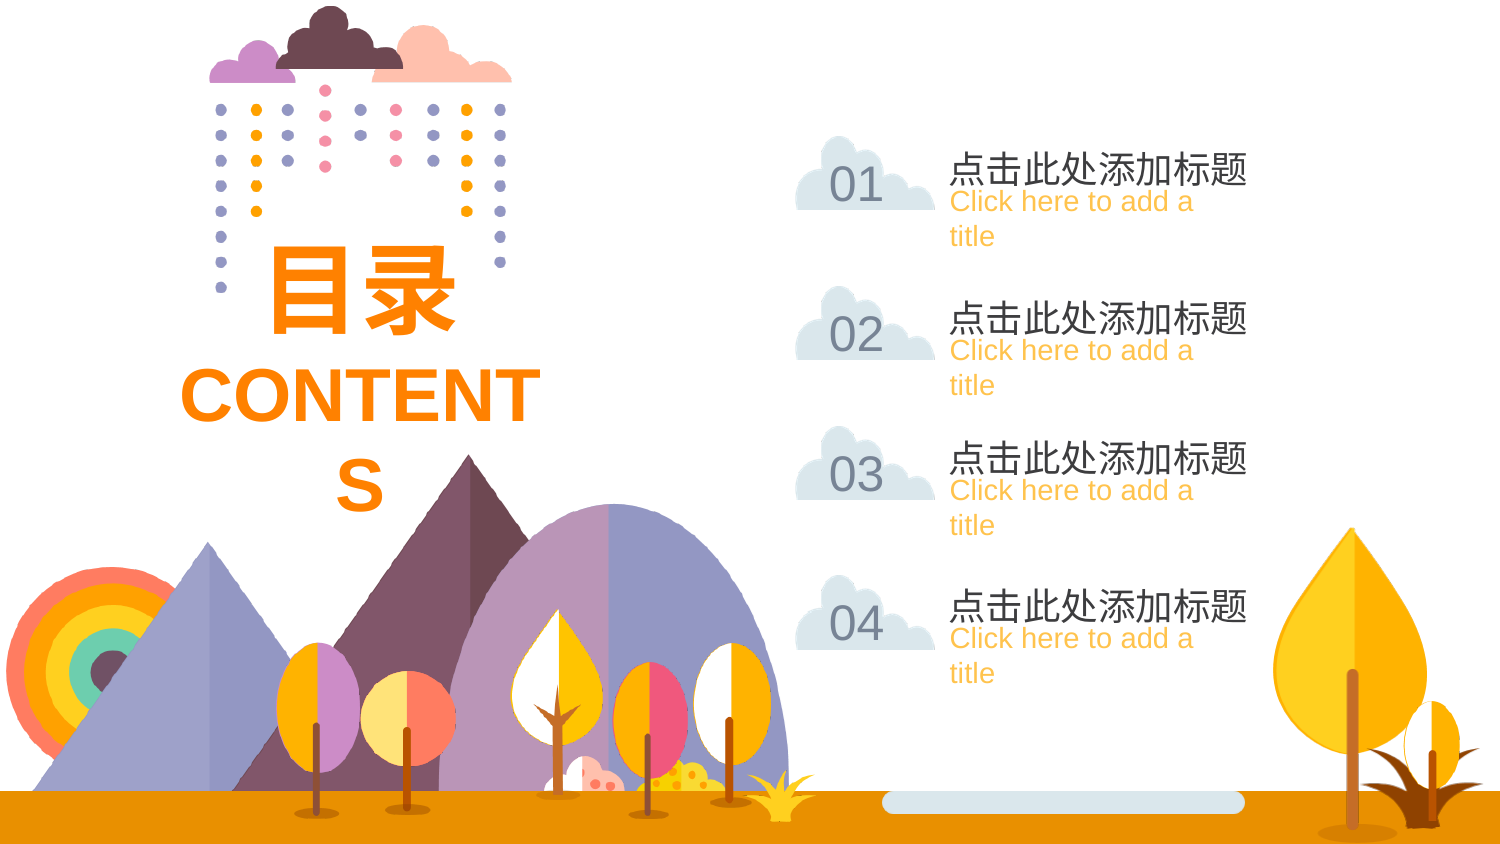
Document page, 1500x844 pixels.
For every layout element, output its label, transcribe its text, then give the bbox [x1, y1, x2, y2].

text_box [794, 135, 935, 220]
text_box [794, 426, 935, 510]
text_box 点击此处添加标题 [935, 138, 1264, 198]
text_box 目录 CONTENTS [161, 219, 560, 454]
picture [0, 454, 1500, 844]
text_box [794, 575, 935, 660]
text_box Click here to add a title [934, 611, 1248, 697]
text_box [794, 286, 935, 370]
text_box 点击此处添加标题 [935, 575, 1264, 635]
text_box 点击此处添加标题 [935, 427, 1264, 488]
text_box Click here to add a title [934, 174, 1248, 260]
text_box Click here to add a title [934, 323, 1248, 409]
text_box Click here to add a title [934, 464, 1248, 549]
text_box 点击此处添加标题 [935, 287, 1264, 348]
picture [209, 6, 512, 294]
